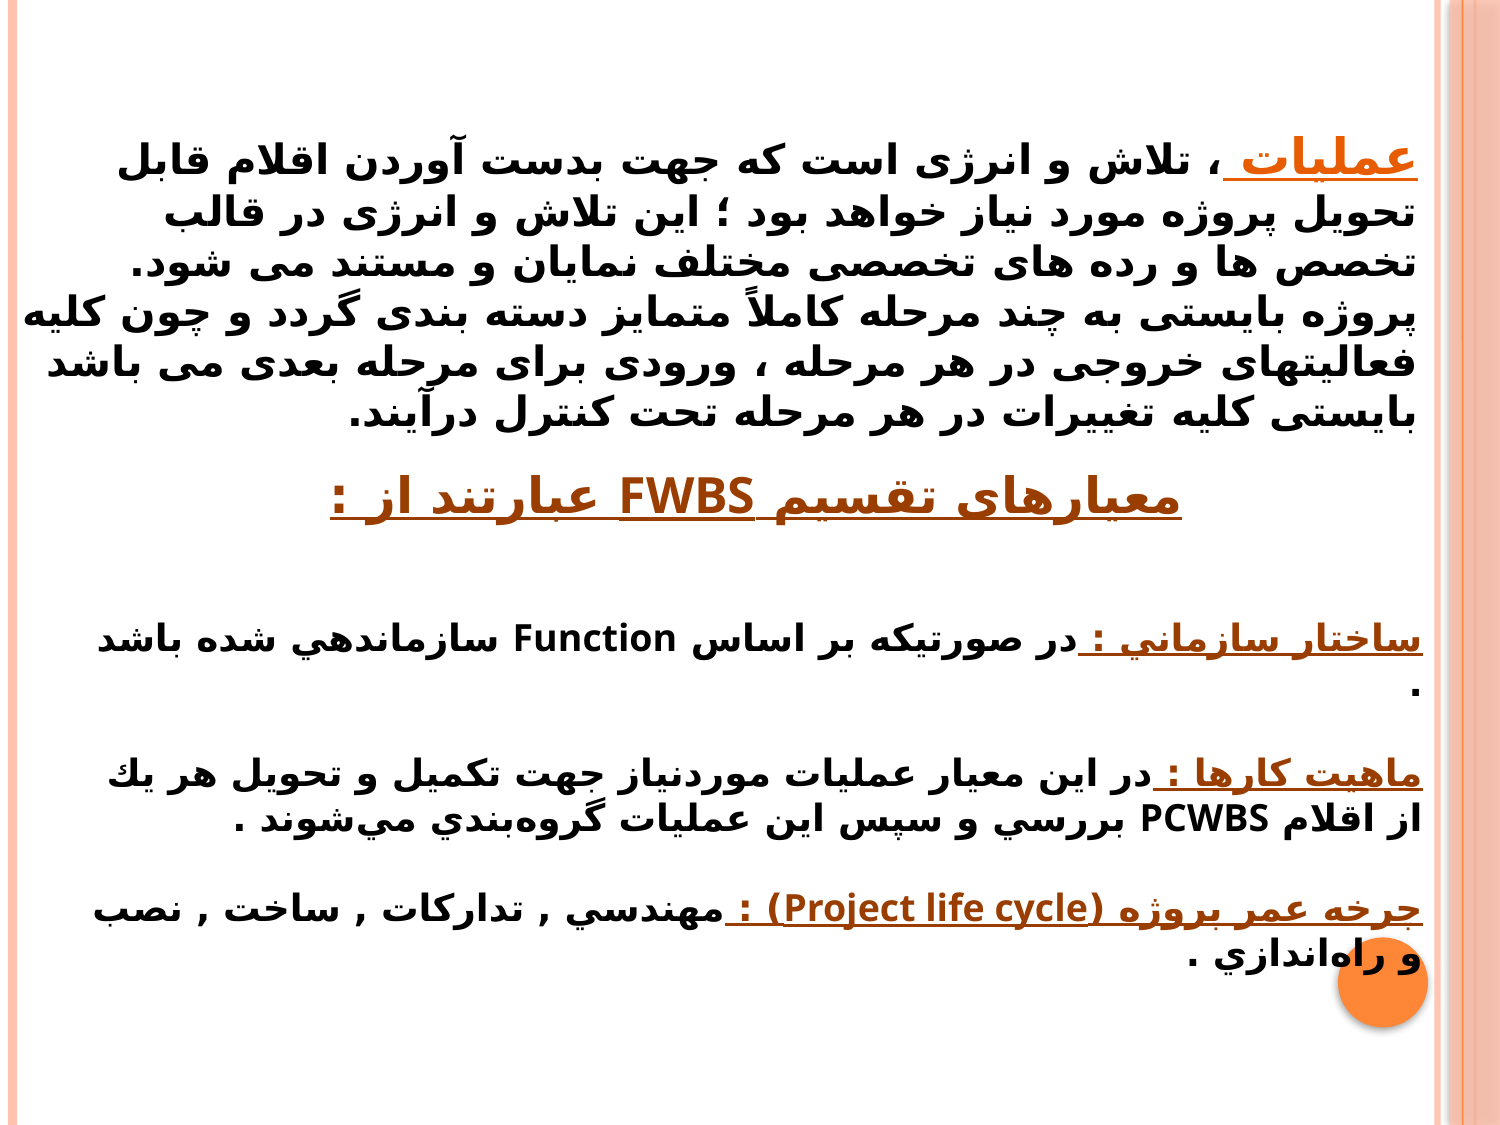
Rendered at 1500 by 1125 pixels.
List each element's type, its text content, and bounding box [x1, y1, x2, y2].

title عملیات ، تلاش و انرژی است که جهت بدست آوردن اقلام قابل تحویل پروژه مورد نیاز خواهد بود ؛ این تلاش و انرژی در قالب تخصص ها و رده های تخصصی مختلف نمایان و مستند می شود. پروژه بایستی به چند مرحله کاملاً متمایز دسته بندی گردد و چون کلیه فعالیتهای خروجی در هر مرحله ، ورودی برای مرحله بعدی می باشد بایستی کلیه تغییرات در هر مرحله تحت کنترل درآیند. [0, 200, 1433, 493]
text_box معیارهای تقسیم FWBS عبارتند از : ساختار سازماني : در صورتيكه بر اساس Function سازماندهي شده باشد . ماهيت كارها : در اين معيار عمليات موردنياز جهت تكميل و تحويل هر يك از اقلام PCWBS بررسي و سپس اين عمليات گروه‌بندي مي‌شوند . چرخه عمر پروژه (Project life cycle) : مهندسي , تداركات , ساخت , نصب و راه‌اندازي . [74, 456, 1438, 981]
